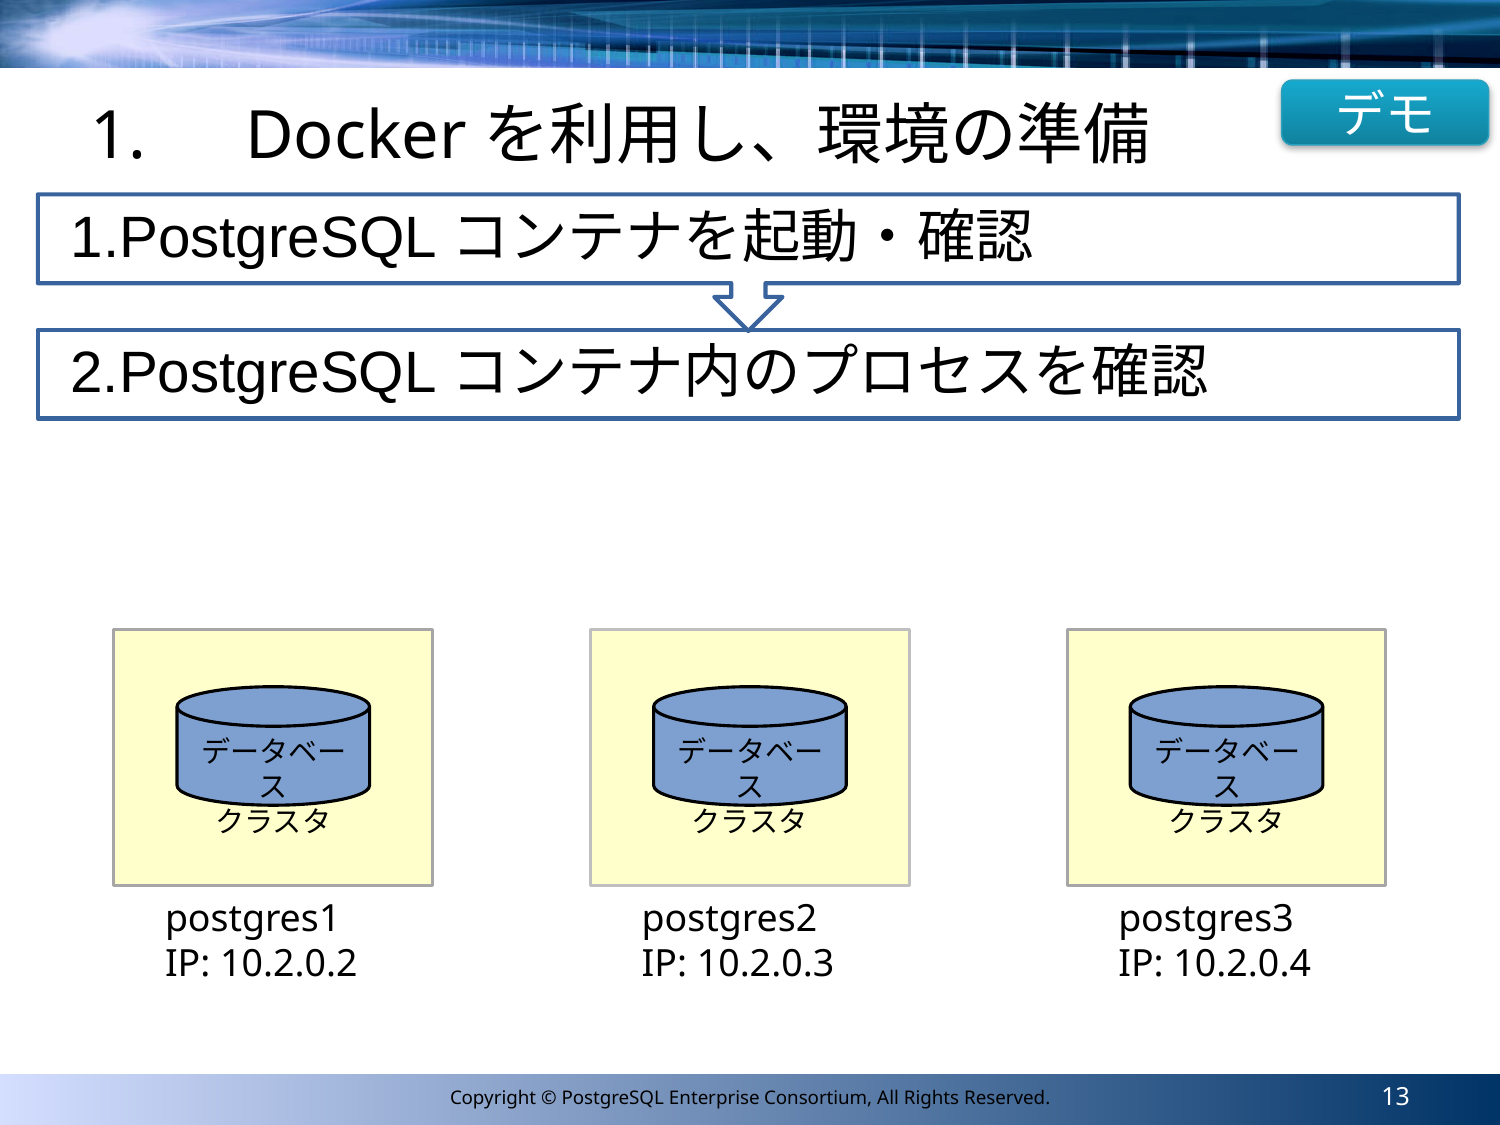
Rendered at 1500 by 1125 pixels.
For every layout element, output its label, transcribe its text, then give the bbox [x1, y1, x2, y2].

text_box デモ [1280, 79, 1490, 146]
text_box postgres1 IP: 10.2.0.2 [150, 887, 397, 992]
picture [0, 0, 1500, 68]
text_box [588, 628, 911, 887]
text_box postgres3 IP: 10.2.0.4 [1103, 887, 1350, 992]
text_box データベース クラスタ [174, 684, 372, 808]
title 1. Dockerを利用し、環境の準備 [74, 81, 1426, 183]
text_box データベース クラスタ [1128, 684, 1325, 808]
text_box [1065, 628, 1388, 887]
slide_number 13 [1074, 1074, 1426, 1123]
text_box [112, 628, 435, 887]
text_box データベース クラスタ [651, 684, 849, 808]
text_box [37, 193, 1459, 419]
text_box postgres2 IP: 10.2.0.3 [626, 887, 873, 992]
